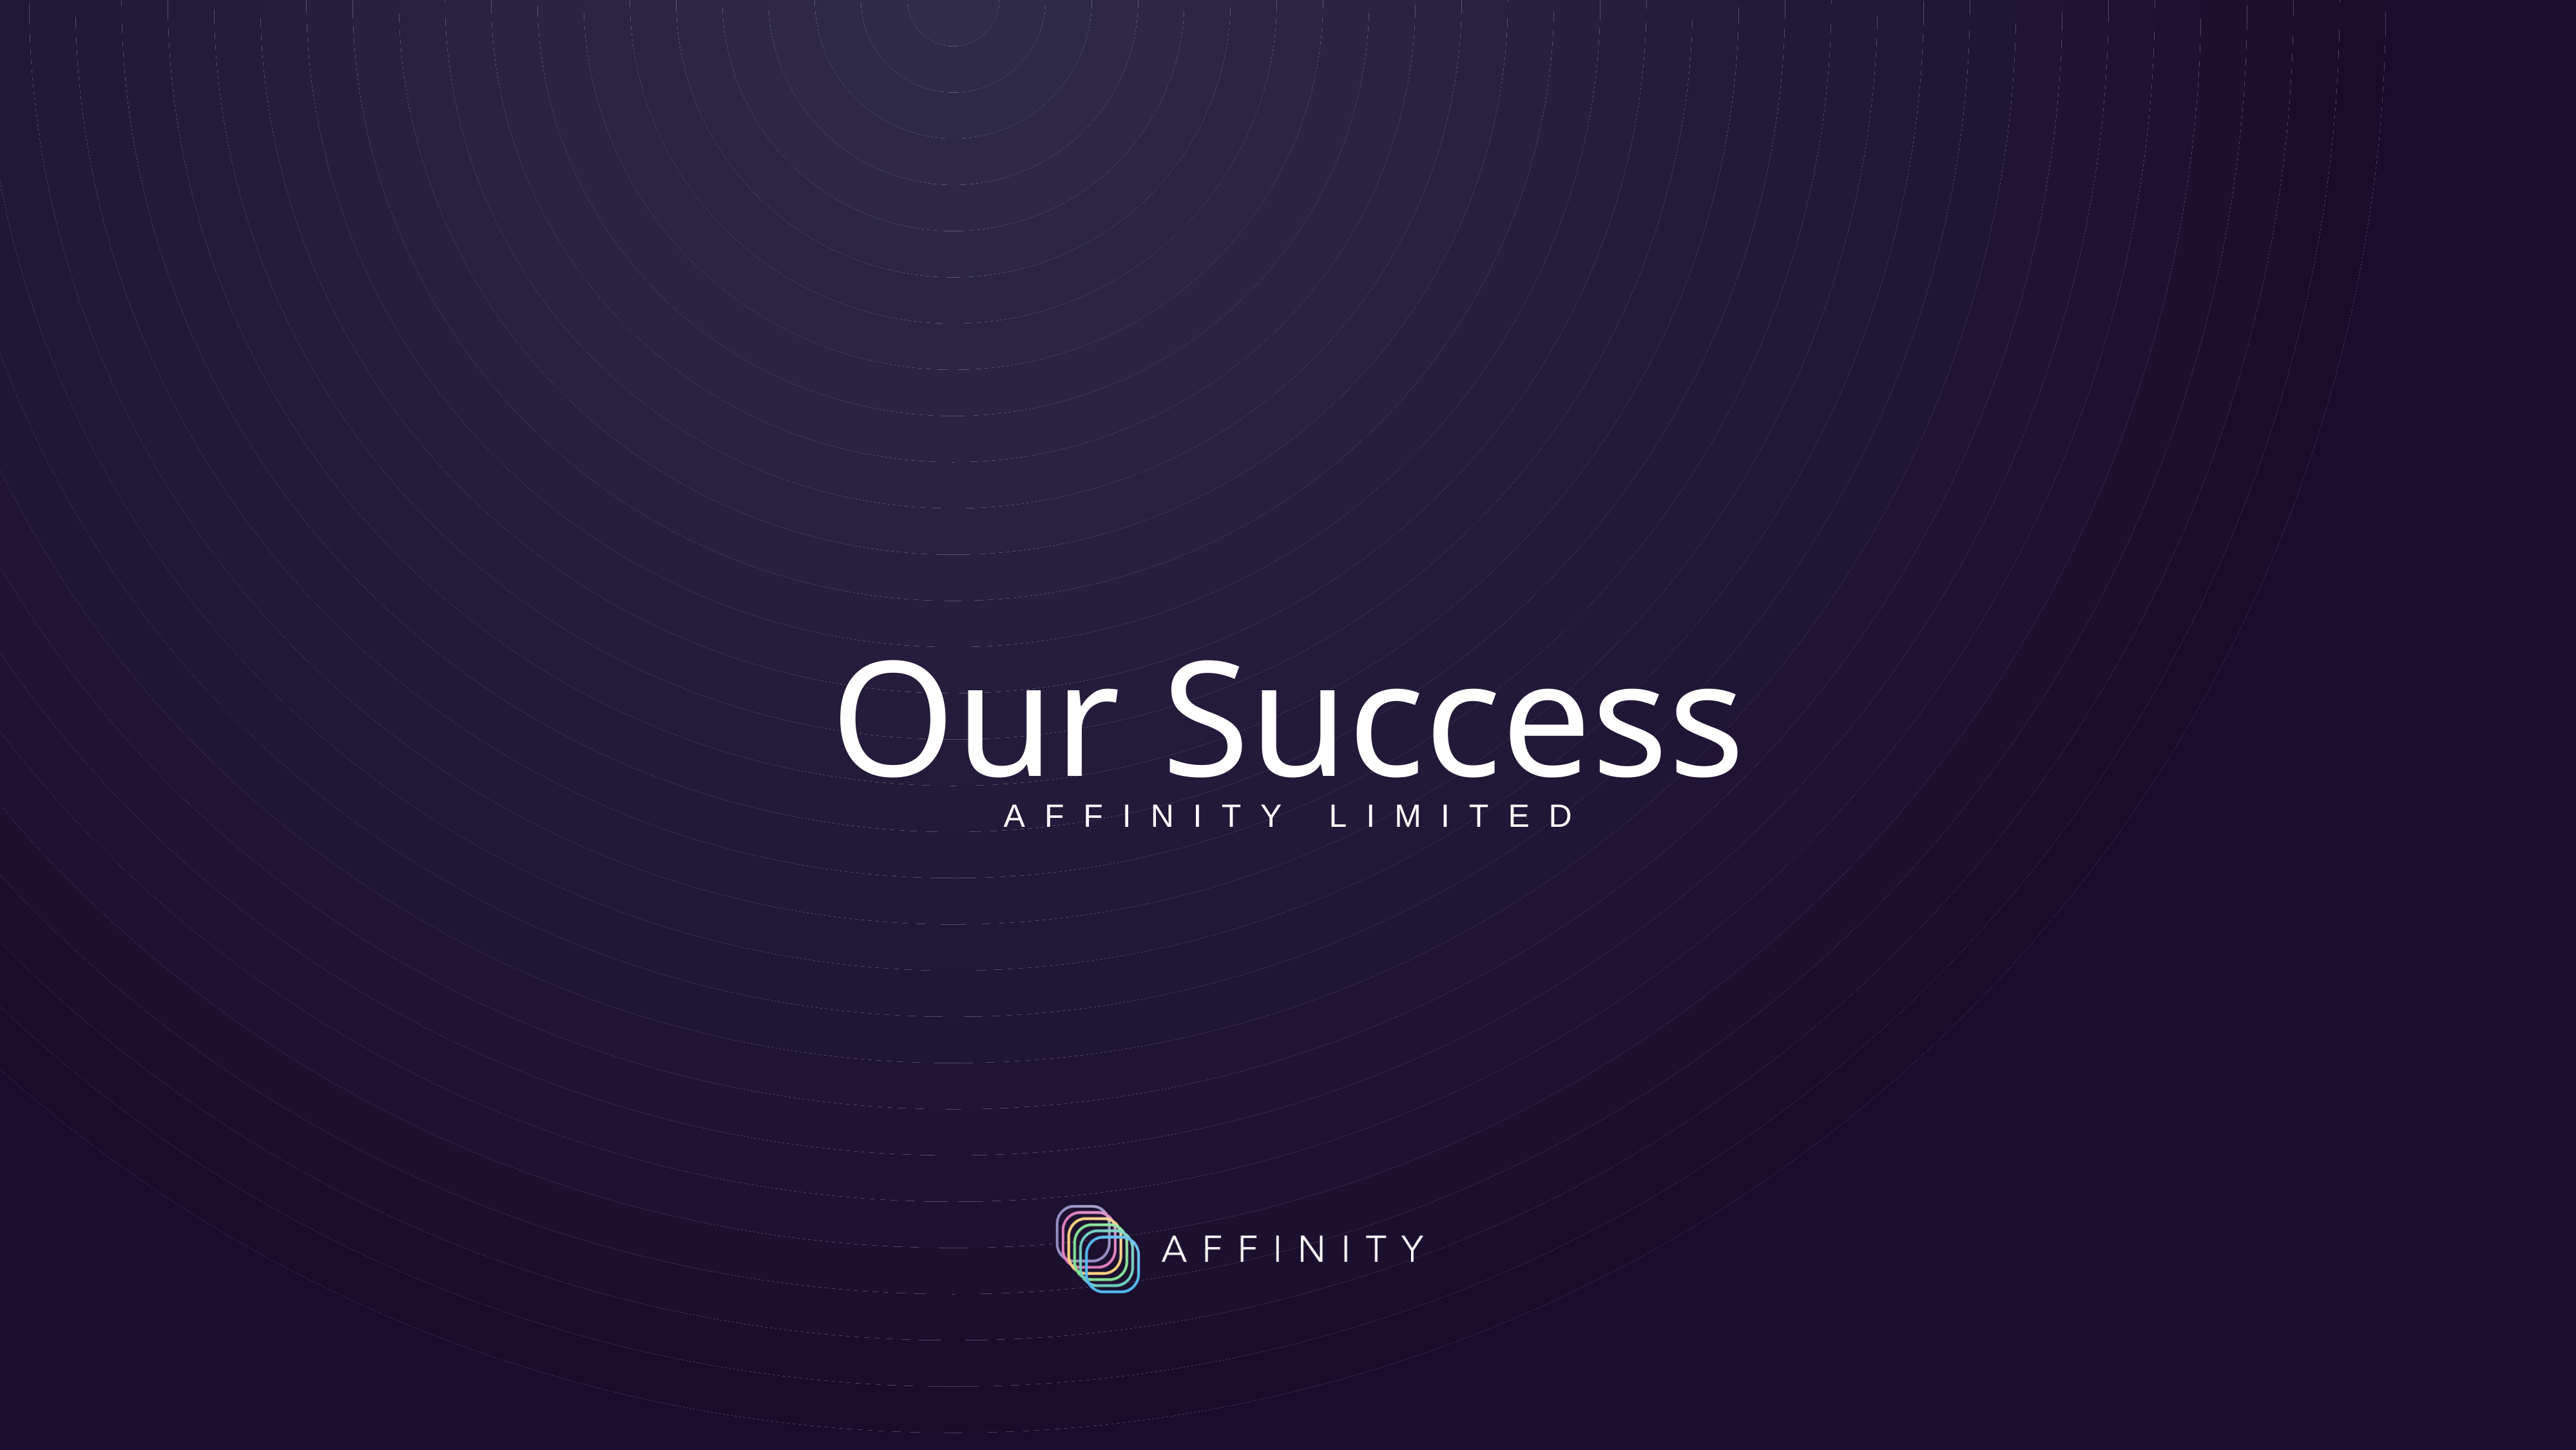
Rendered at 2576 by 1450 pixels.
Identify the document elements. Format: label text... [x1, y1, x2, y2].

text_box AFFINITY LIMITED [836, 789, 1740, 838]
picture [1053, 1202, 1426, 1297]
text_box Our Success [719, 611, 1856, 813]
